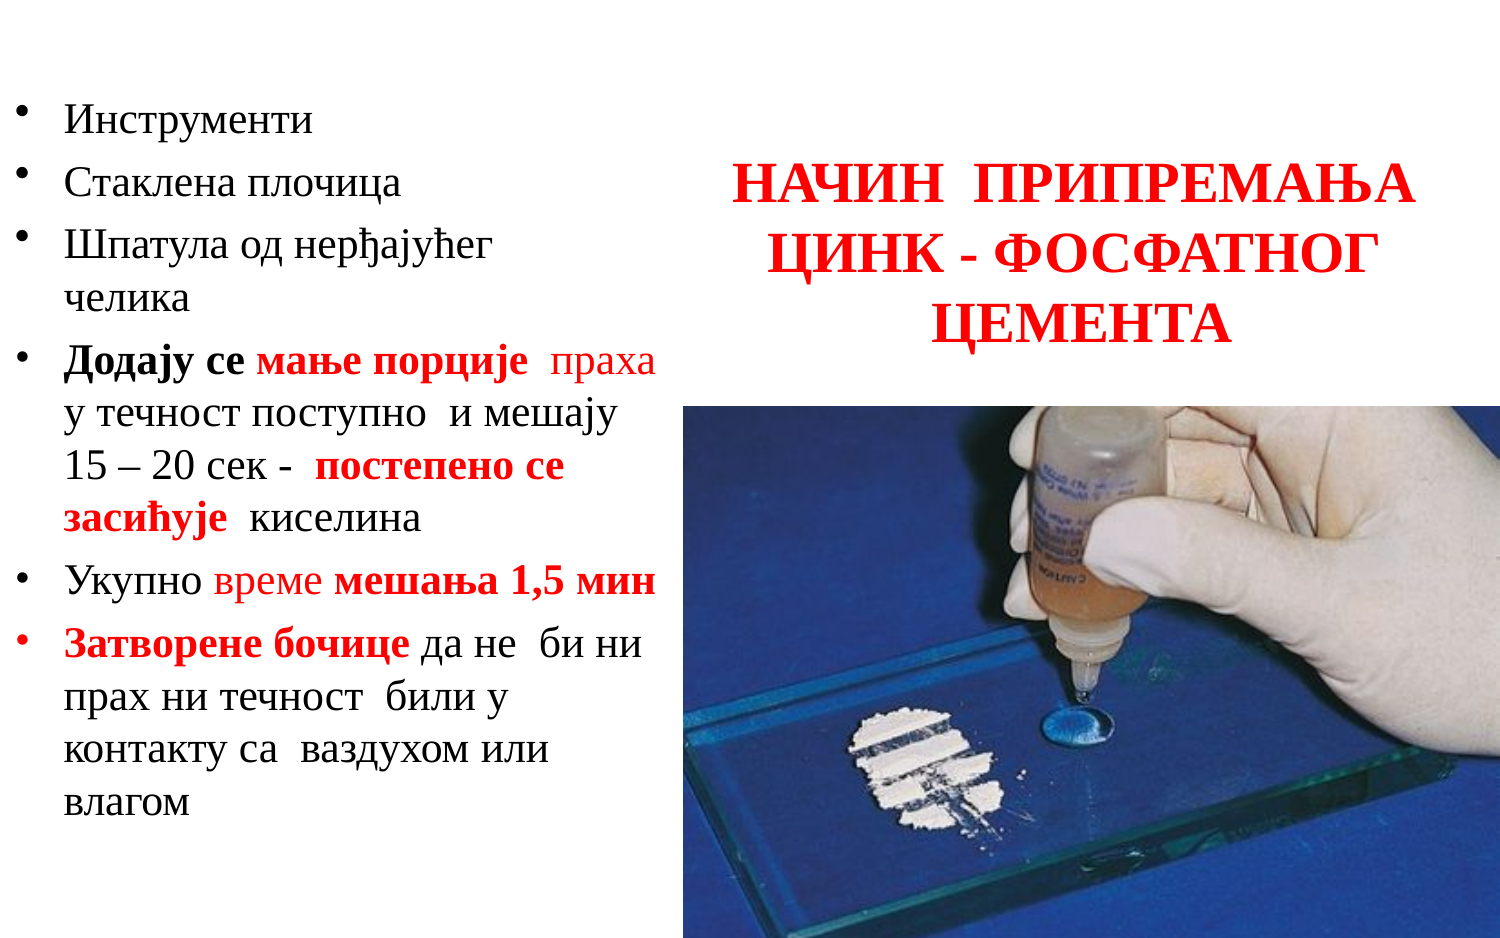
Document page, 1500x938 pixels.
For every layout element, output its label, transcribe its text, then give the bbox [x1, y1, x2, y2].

picture [682, 406, 1500, 938]
title НАЧИН ПРИПРЕМАЊА ЦИНК - ФОСФАТНОГ ЦЕМЕНТА [687, 144, 1475, 355]
text_box Инструменти Стаклена плочица Шпатула од нерђајућег челика Додају се мање порције праха у течност поступно и мешају 15 – 20 сек - постепено се засићује киселина Укупно време мешања 1,5 мин Затворене бочице да не би ни прах ни течност били у контакту са ваздухом или влагом [12, 89, 675, 824]
